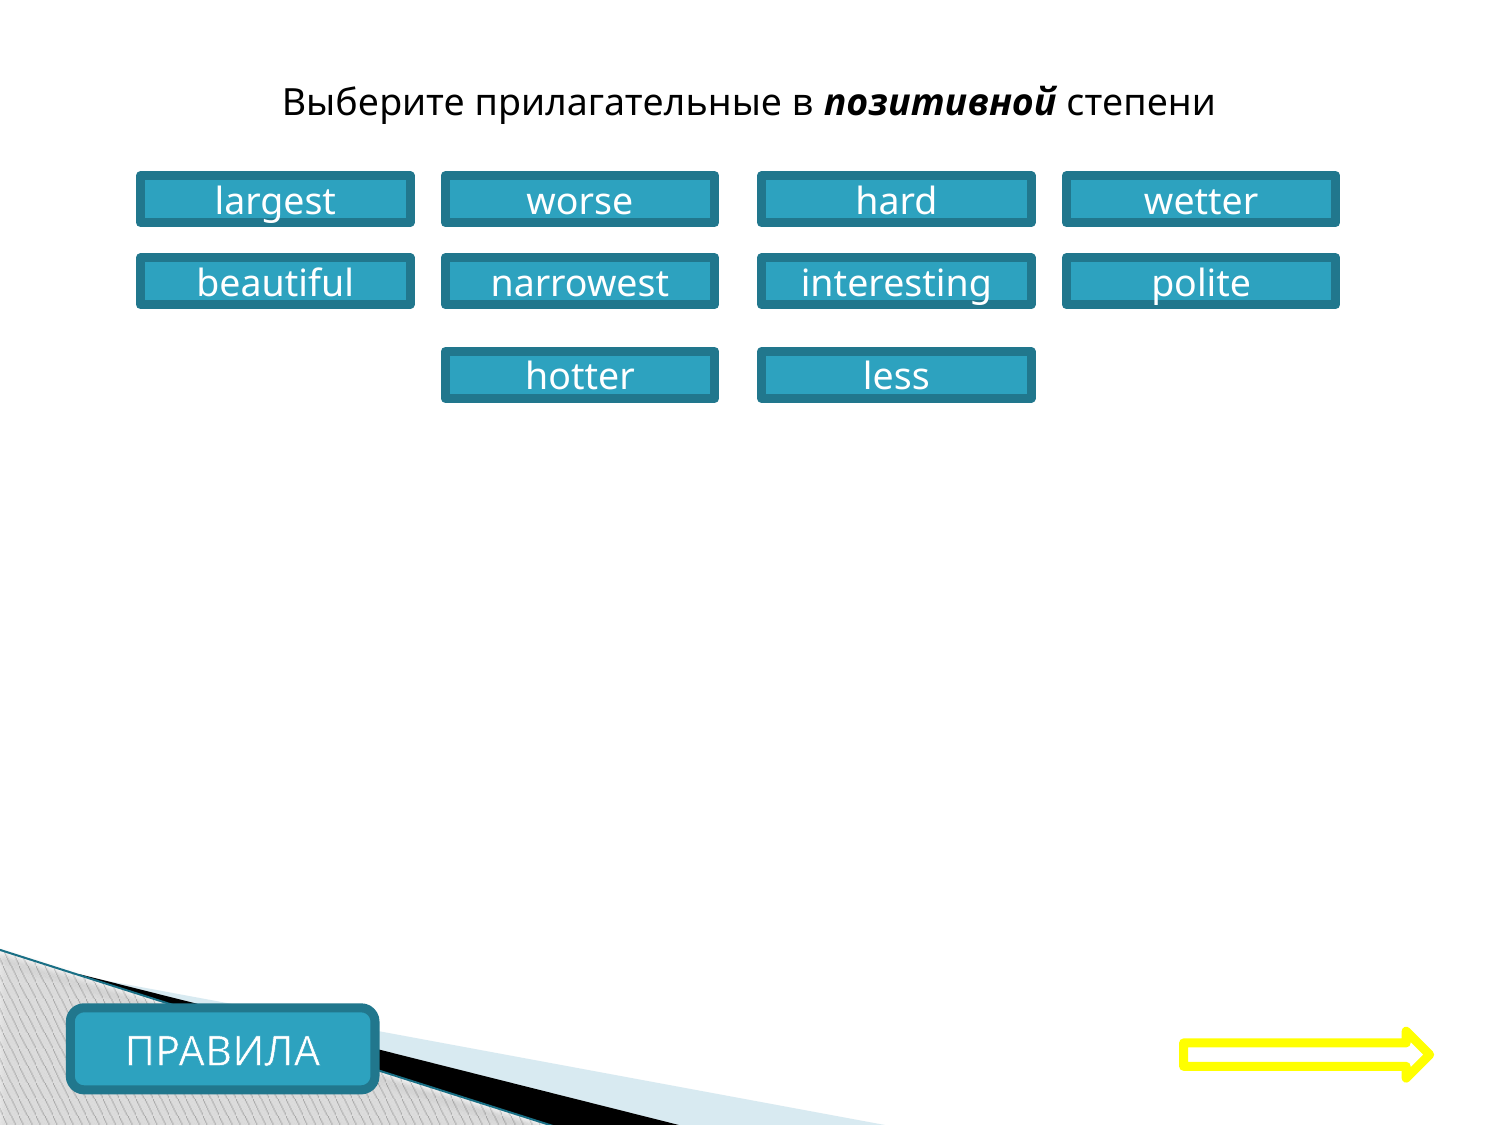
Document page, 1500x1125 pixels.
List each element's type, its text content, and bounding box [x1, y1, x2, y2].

text_box largest [136, 171, 415, 227]
text_box [1179, 1026, 1435, 1083]
text_box polite [1062, 253, 1340, 309]
text_box hard [757, 171, 1036, 227]
text_box interesting [757, 253, 1036, 309]
text_box less [757, 347, 1036, 403]
text_box hotter [441, 347, 719, 403]
text_box Выберите прилагательные в позитивной степени [267, 70, 1231, 130]
text_box wetter [1062, 171, 1340, 227]
text_box narrowest [441, 253, 719, 309]
text_box beautiful [136, 253, 415, 309]
text_box worse [441, 171, 719, 227]
text_box ПРАВИЛА [65, 1003, 380, 1095]
